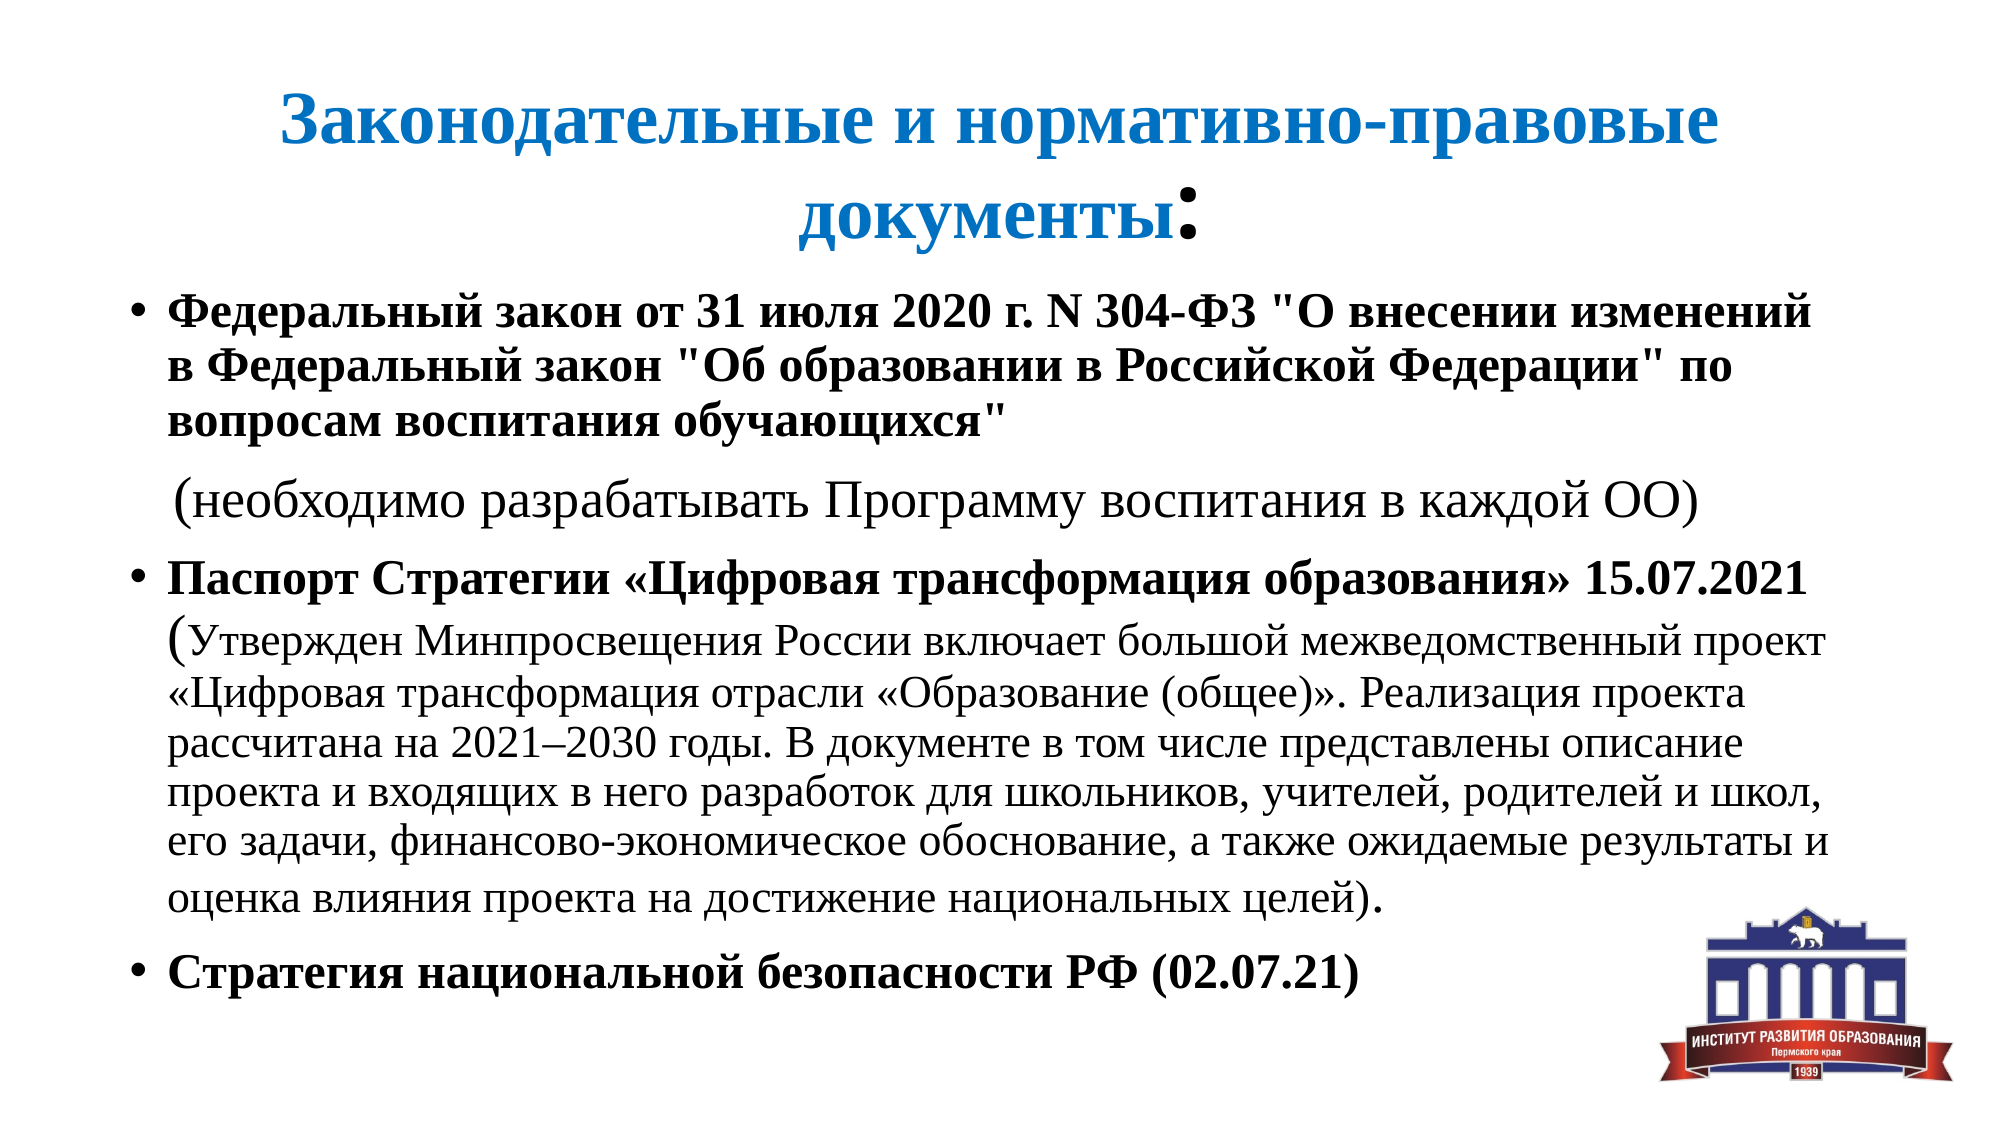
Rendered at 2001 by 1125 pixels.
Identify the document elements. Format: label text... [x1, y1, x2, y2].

title Законодательные и нормативно-правовые документы: [137, 59, 1863, 277]
list Федеральный закон от 31 июля 2020 г. N 304-ФЗ "О внесении изменений в Федеральный закон "Об образовании в Российской Федерации" по вопросам воспитания обучающихся" (необходимо разрабатывать Программу воспитания в каждой ОО) Паспорт Стратегии «Цифровая трансформация образования» 15.07.2021 (Утвержден Минпросвещения России включает большой межведомственный проект «Цифровая трансформация отрасли «Образование (общее)». Реализация проекта рассчитана на 2021–2030 годы. В документе в том числе представлены описание проекта и входящих в него разработок для школьников, учителей, родителей и школ, его задачи, финансово-экономическое обоснование, а также ожидаемые результаты и оценка влияния проекта на достижение национальных целей). Стратегия национальной безопасности РФ (02.07.21) [114, 277, 1863, 1082]
picture [1658, 906, 1954, 1082]
